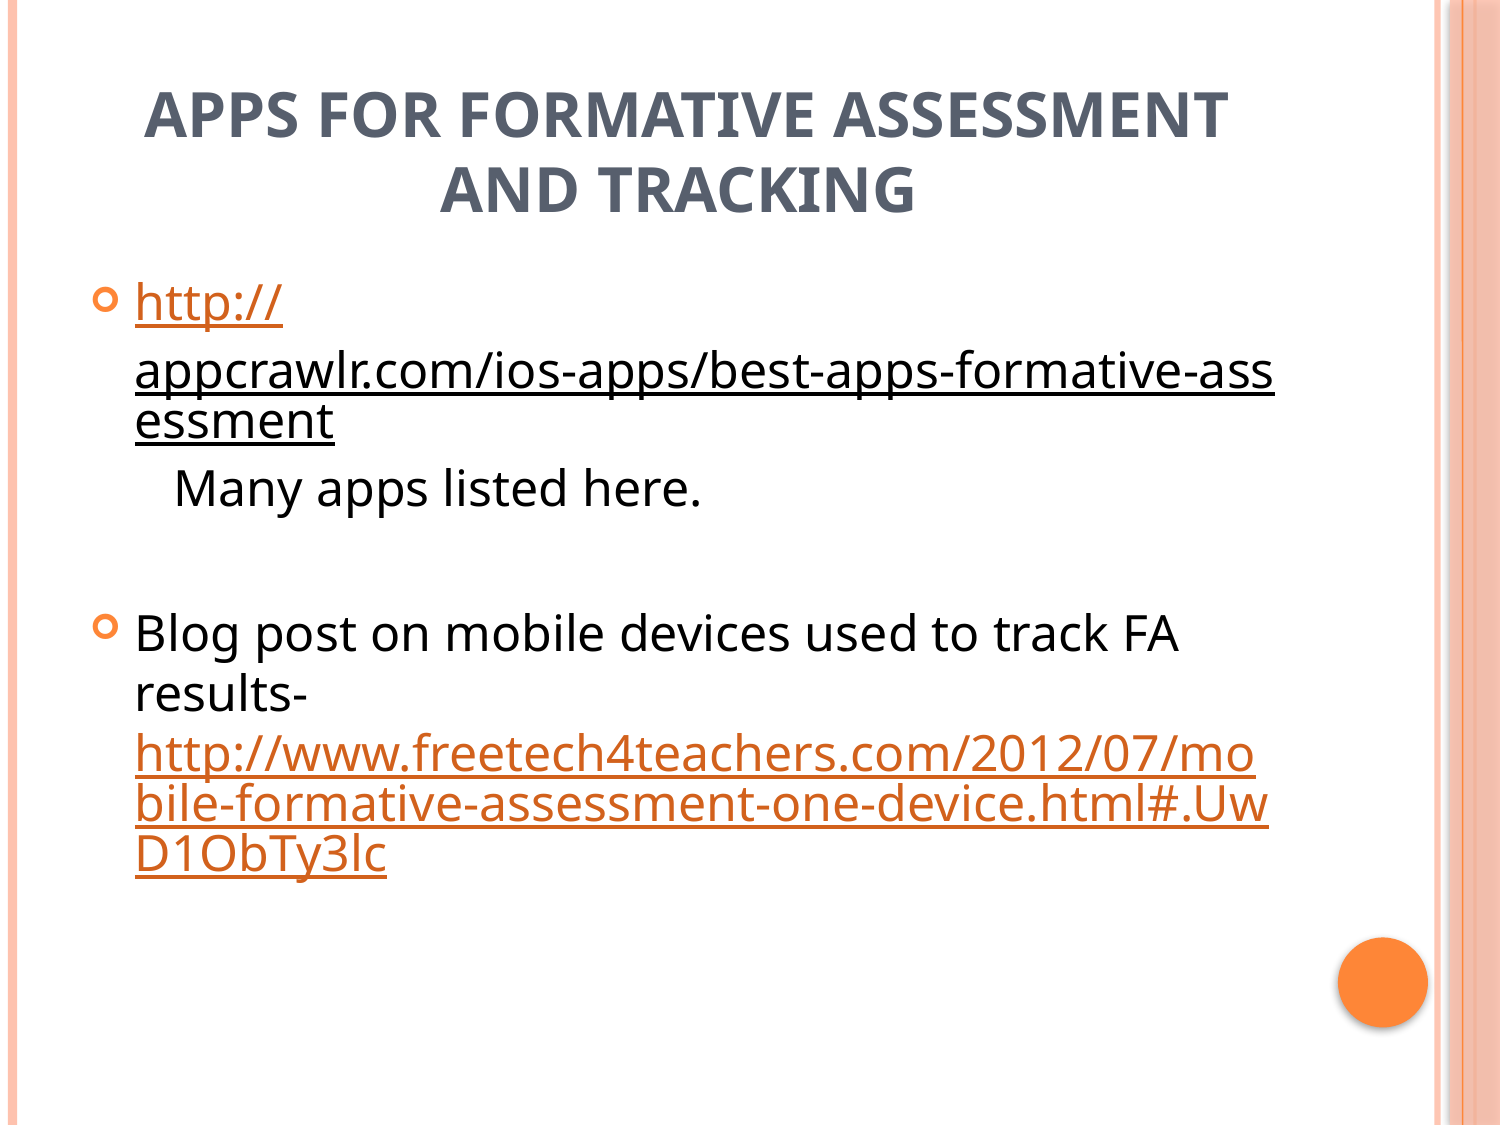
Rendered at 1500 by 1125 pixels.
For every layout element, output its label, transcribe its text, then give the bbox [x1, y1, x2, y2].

title Apps for Formative Assessment and Tracking [75, 45, 1300, 233]
list http://appcrawlr.com/ios-apps/best-apps-formative-assessment Many apps listed here. Blog post on mobile devices used to track FA results- http://www.freetech4teachers.com/2012/07/mobile-formative-assessment-one-device.html#.UwD1ObTy3lc [75, 262, 1300, 1062]
